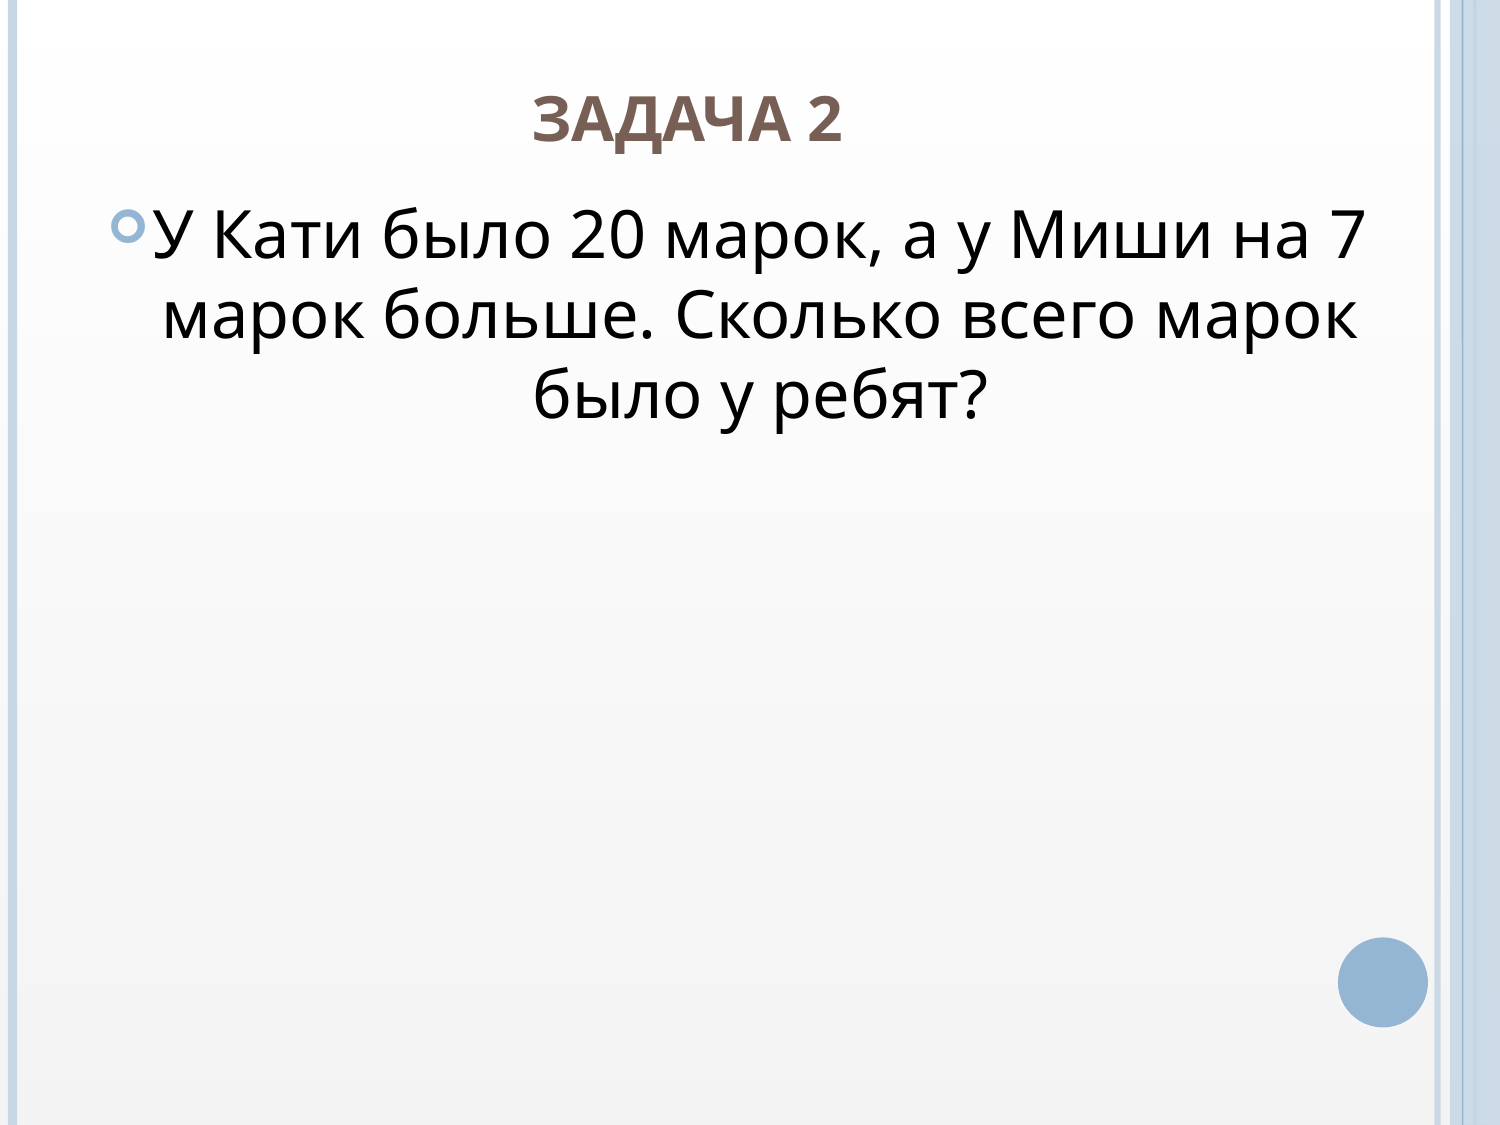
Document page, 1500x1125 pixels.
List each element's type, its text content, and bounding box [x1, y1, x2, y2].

title Задача 2 [75, 45, 1300, 161]
list У Кати было 20 марок, а у Миши на 7 марок больше. Сколько всего марок было у ребят? [41, 184, 1436, 984]
